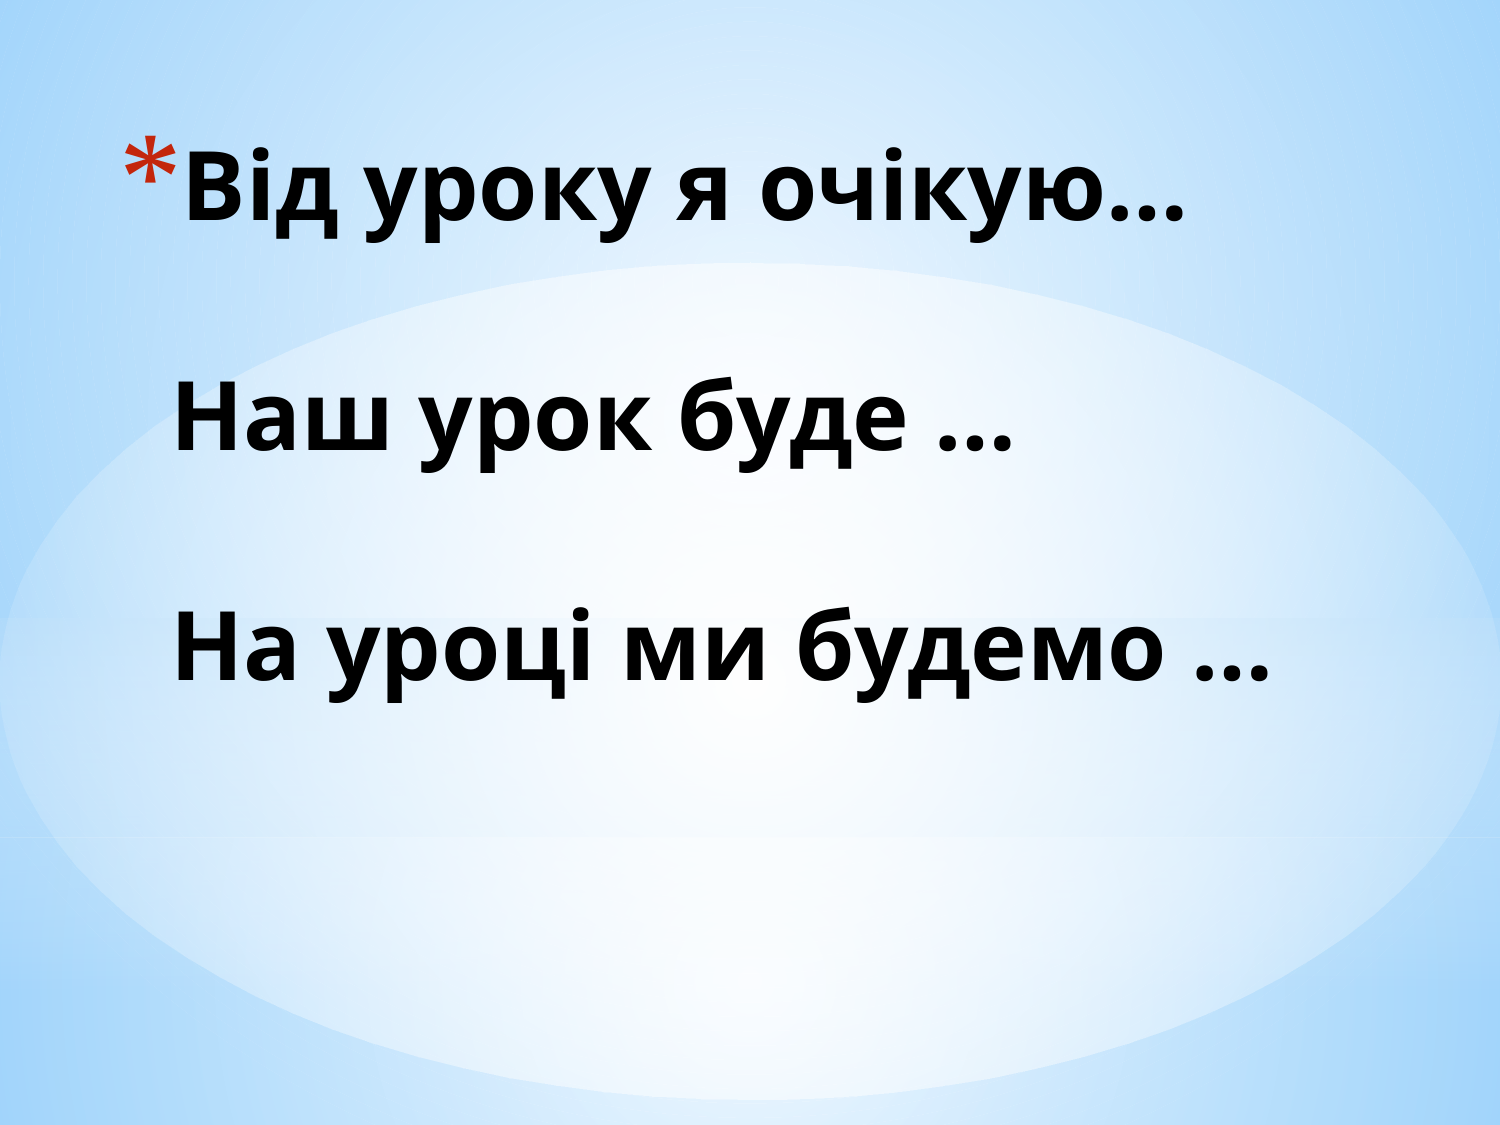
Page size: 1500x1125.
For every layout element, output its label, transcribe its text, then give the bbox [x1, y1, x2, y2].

title Від уроку я очікую… Наш урок буде … На уроці ми будемо … [105, 117, 1372, 961]
